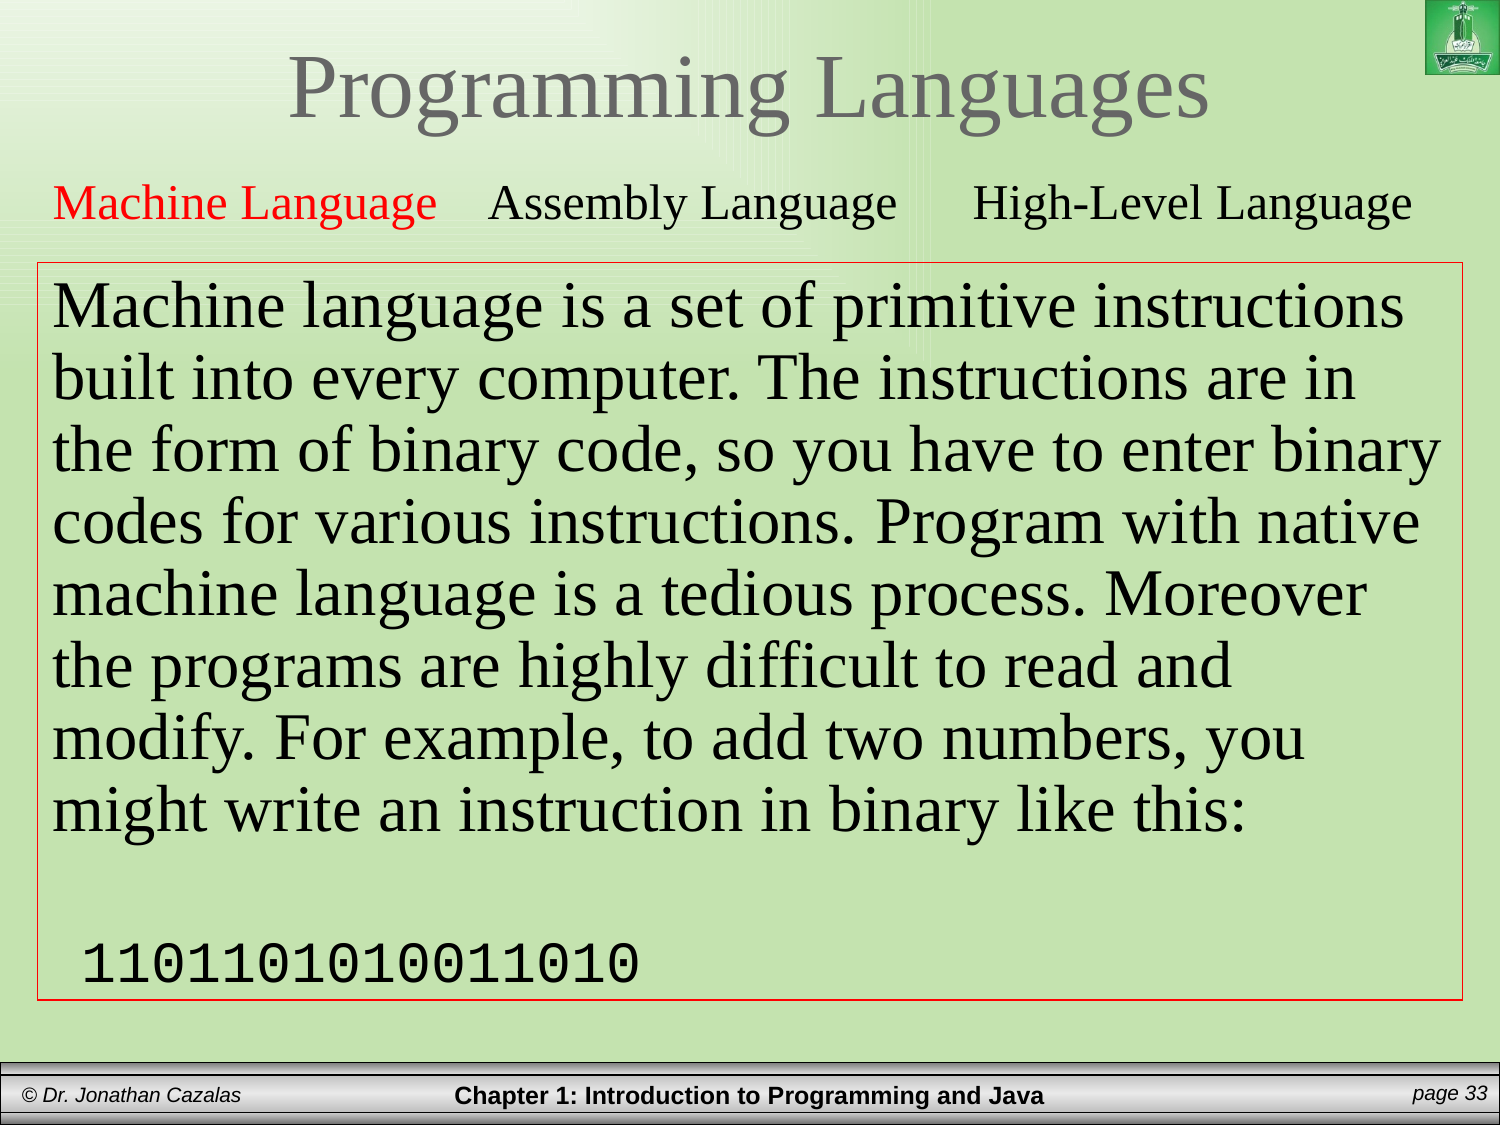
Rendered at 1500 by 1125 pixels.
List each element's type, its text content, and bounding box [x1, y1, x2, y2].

text_box Machine language is a set of primitive instructions built into every computer. The instructions are in the form of binary code, so you have to enter binary codes for various instructions. Program with native machine language is a tedious process. Moreover the programs are highly difficult to read and modify. For example, to add two numbers, you might write an instruction in binary like this: 1101101010011010 [37, 262, 1463, 1000]
picture [1425, 0, 1500, 75]
text_box Programming Languages [112, 37, 1388, 125]
text_box Machine Language Assembly Language High-Level Language [37, 162, 1438, 238]
